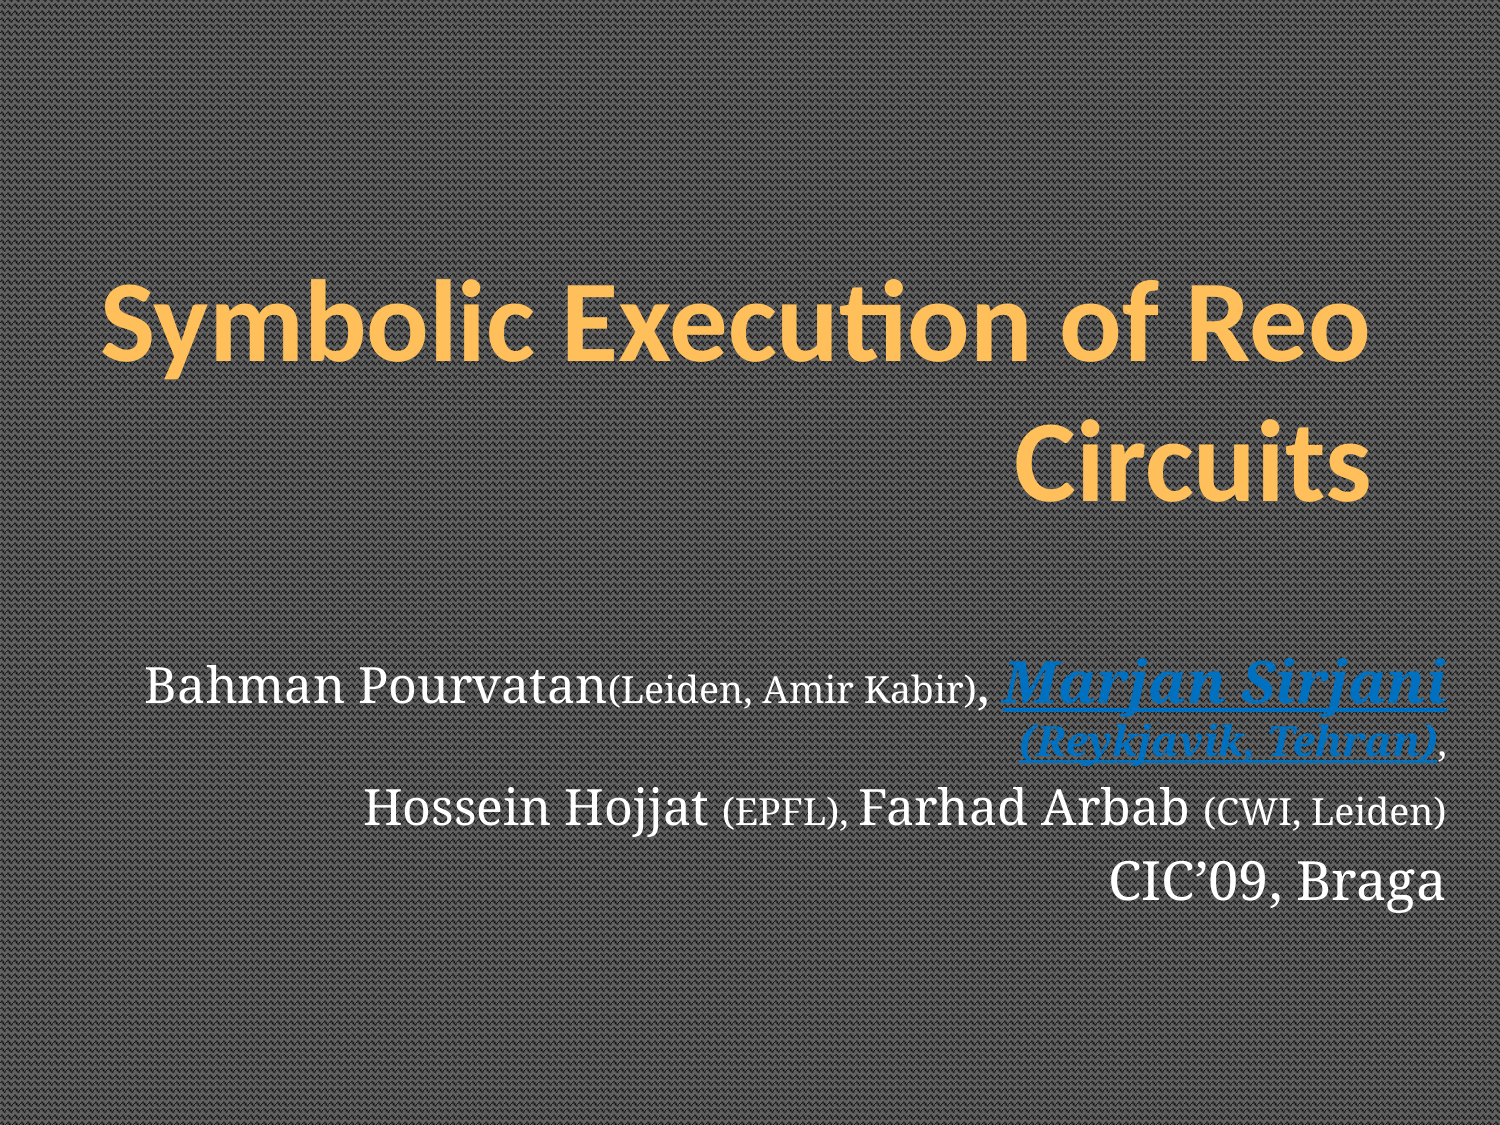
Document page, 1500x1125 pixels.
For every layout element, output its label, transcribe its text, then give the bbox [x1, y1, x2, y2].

subtitle Bahman Pourvatan(Leiden, Amir Kabir), Marjan Sirjani (Reykjavik, Tehran), Hossein Hojjat (EPFL), Farhad Arbab (CWI, Leiden) CIC’09, Braga [62, 637, 1451, 926]
title Symbolic Execution of Reo Circuits [87, 224, 1376, 526]
